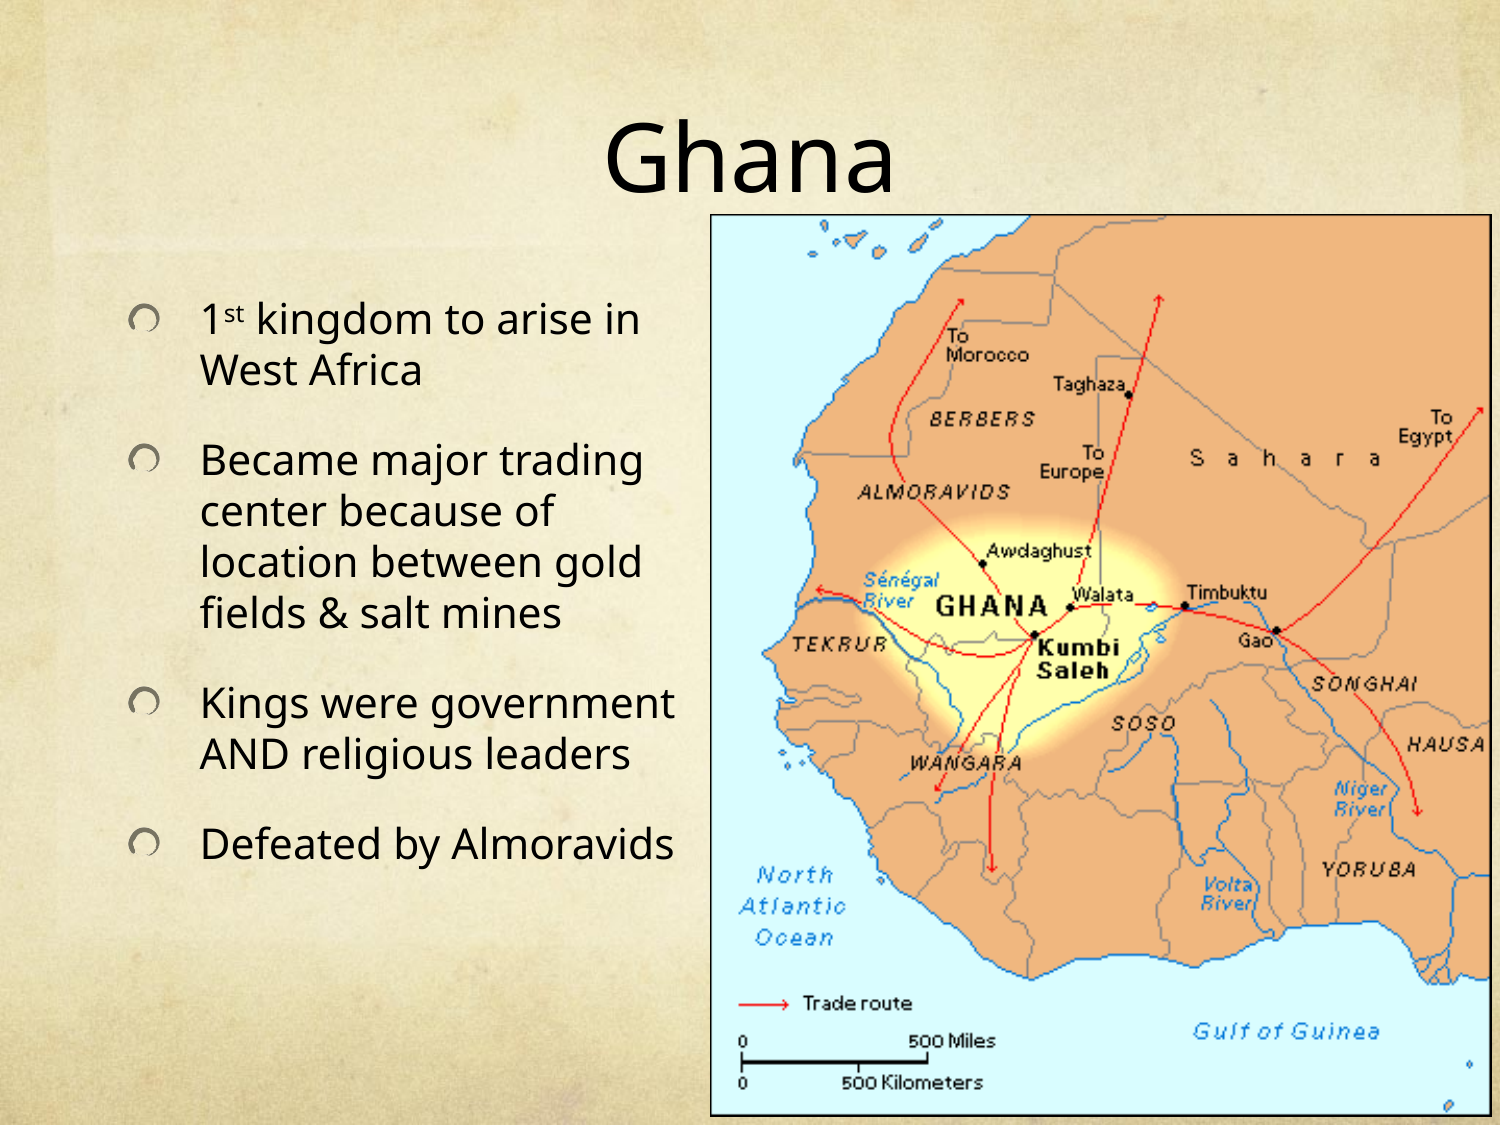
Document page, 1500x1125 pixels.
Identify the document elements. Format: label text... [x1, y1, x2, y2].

title Ghana [150, 82, 1350, 225]
picture [0, 0, 1500, 1125]
list 1st kingdom to arise in West Africa Became major trading center because of location between gold fields & salt mines Kings were government AND religious leaders Defeated by Almoravids [113, 284, 696, 950]
